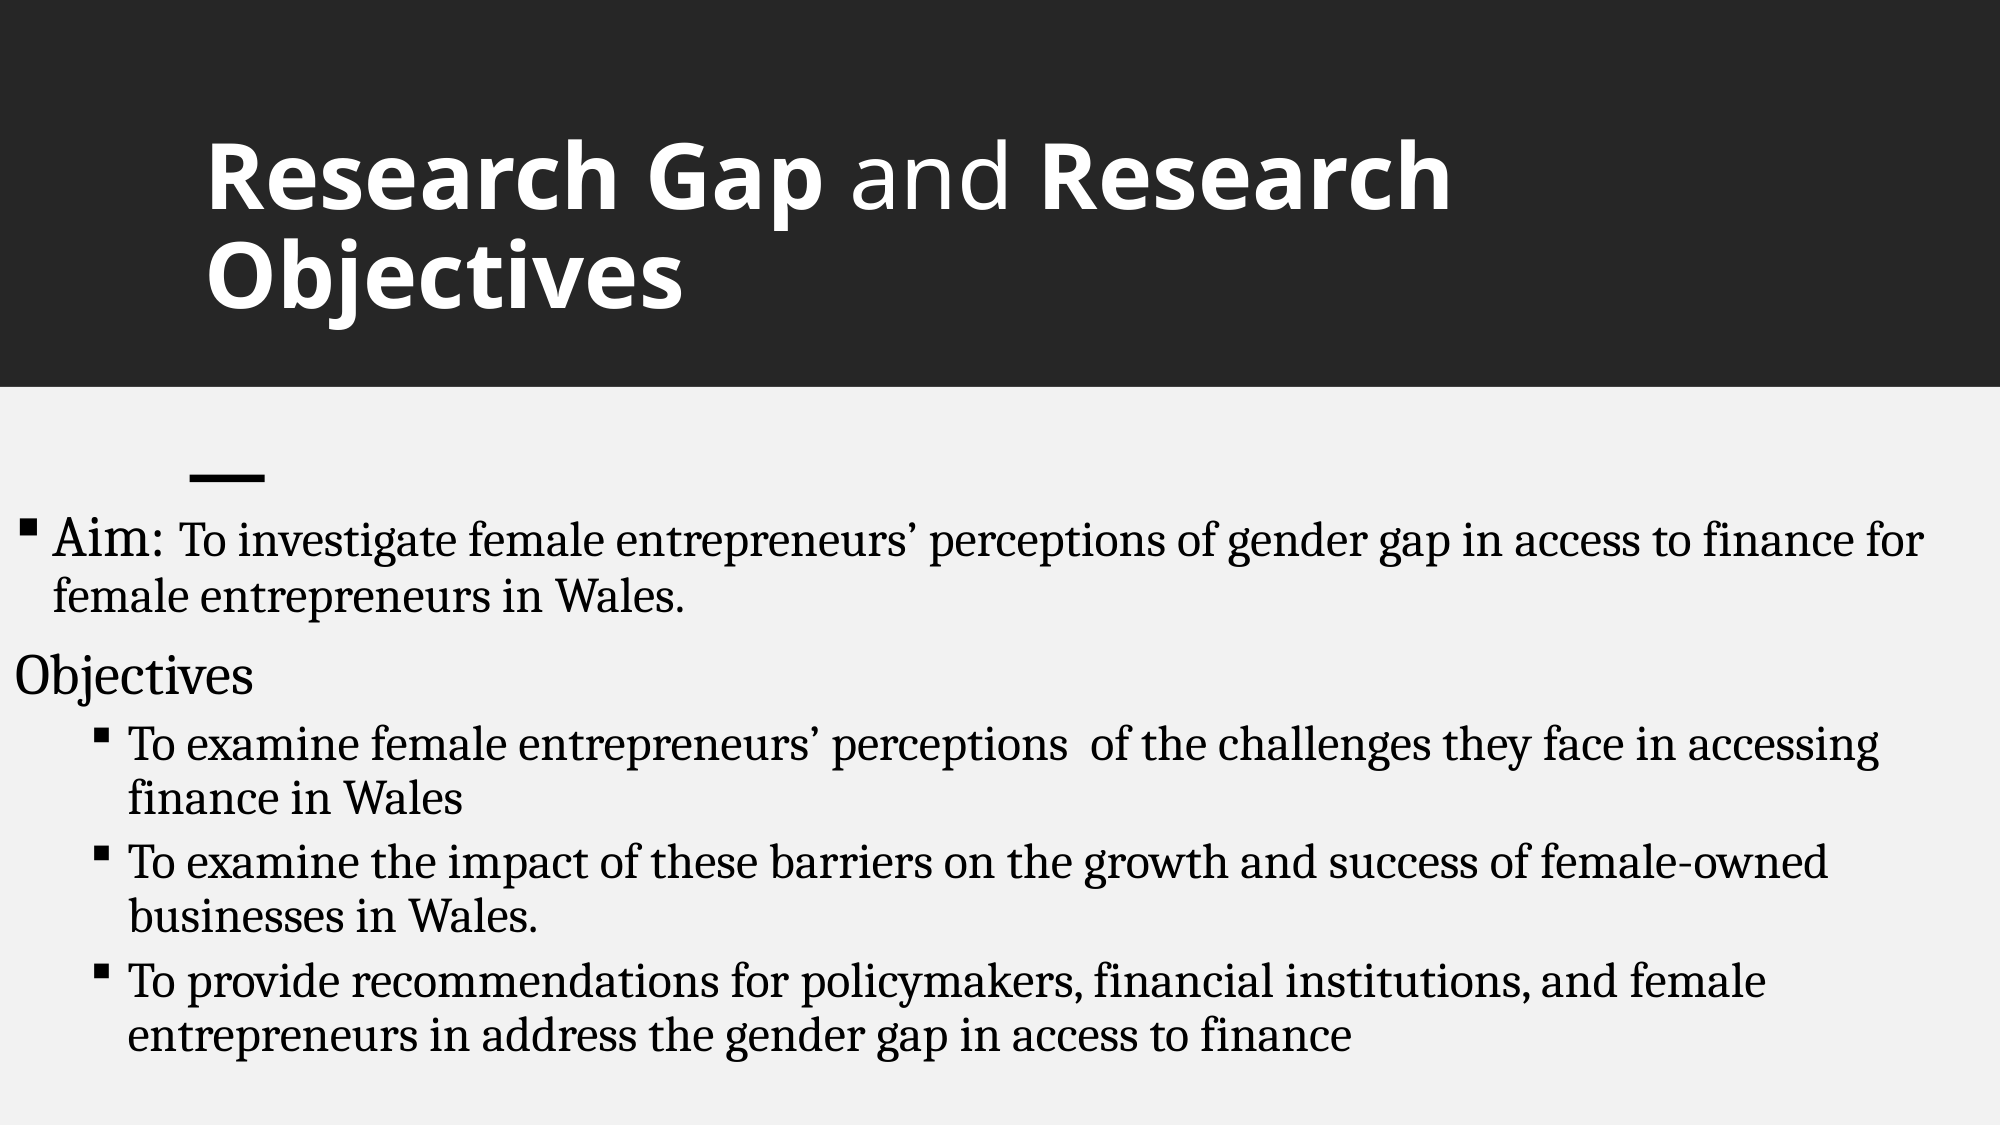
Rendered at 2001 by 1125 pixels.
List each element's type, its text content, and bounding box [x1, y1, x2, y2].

text_box [0, 0, 2000, 386]
text_box [0, 386, 2000, 498]
list Aim: To investigate female entrepreneurs’ perceptions of gender gap in access to finance for female entrepreneurs in Wales. Objectives To examine female entrepreneurs’ perceptions of the challenges they face in accessing finance in Wales To examine the impact of these barriers on the growth and success of female-owned businesses in Wales. To provide recommendations for policymakers, financial institutions, and female entrepreneurs in address the gender gap in access to finance [0, 498, 2000, 1125]
title Research Gap and Research Objectives [189, 104, 1812, 354]
text_box [189, 474, 266, 483]
